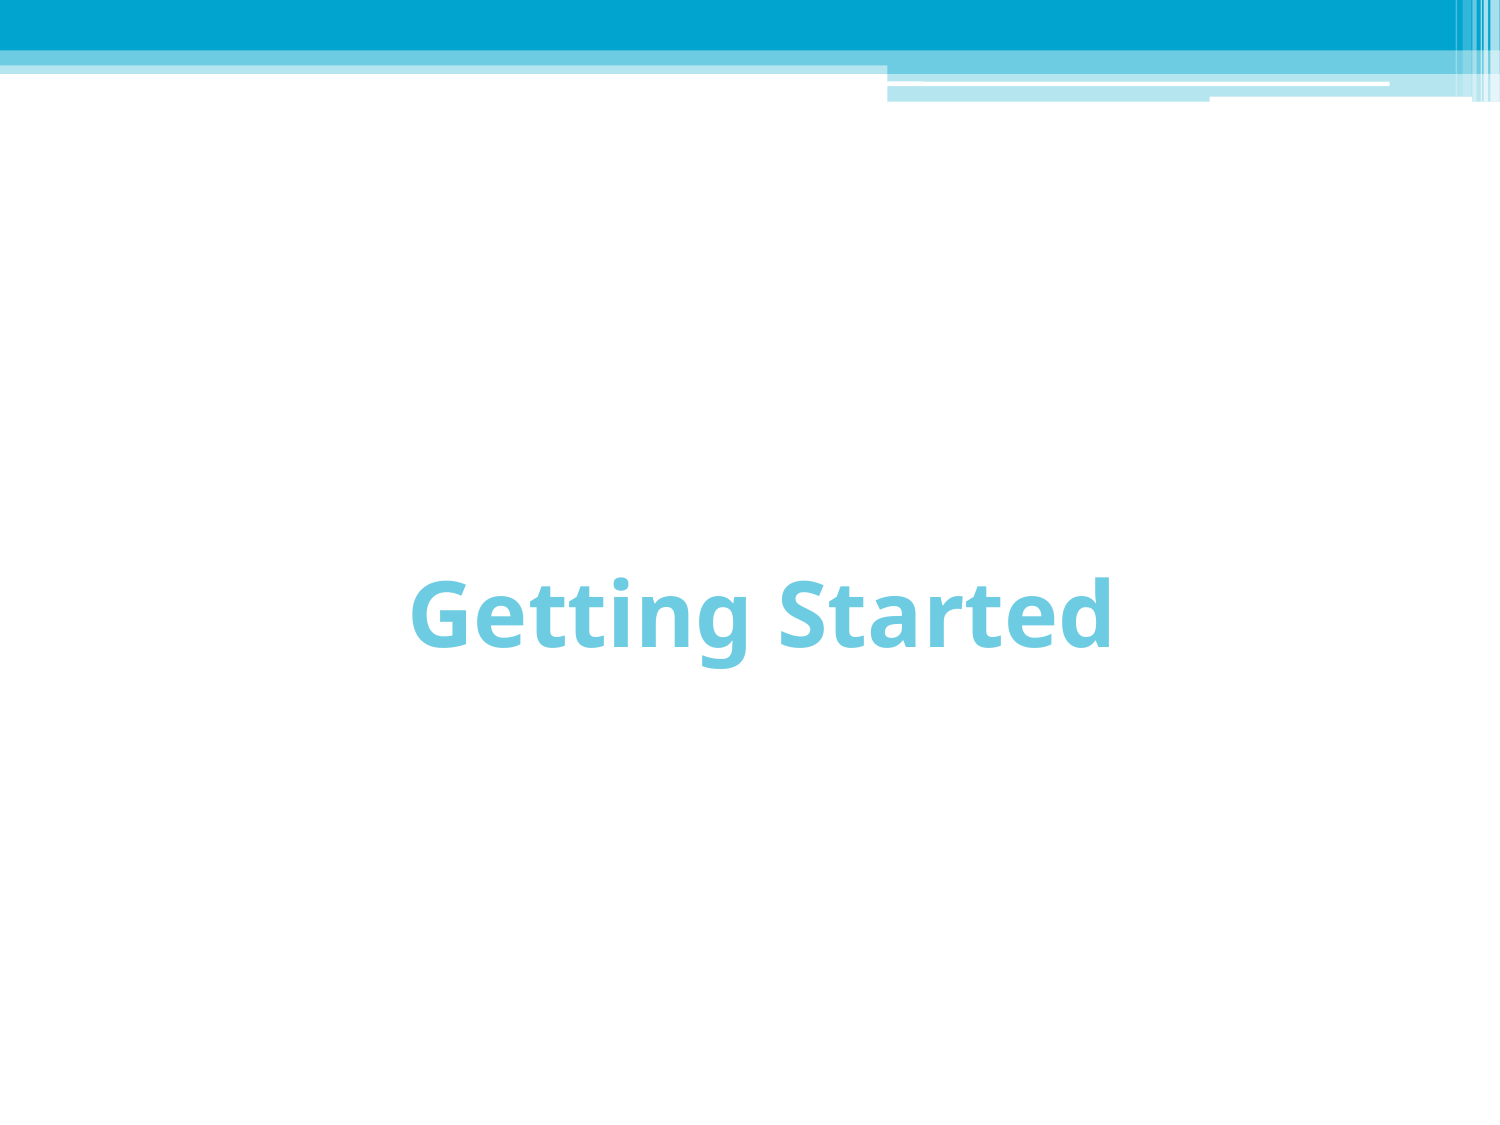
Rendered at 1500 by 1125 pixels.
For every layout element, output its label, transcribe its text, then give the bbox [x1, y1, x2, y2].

text_box Getting Started [124, 449, 1400, 674]
